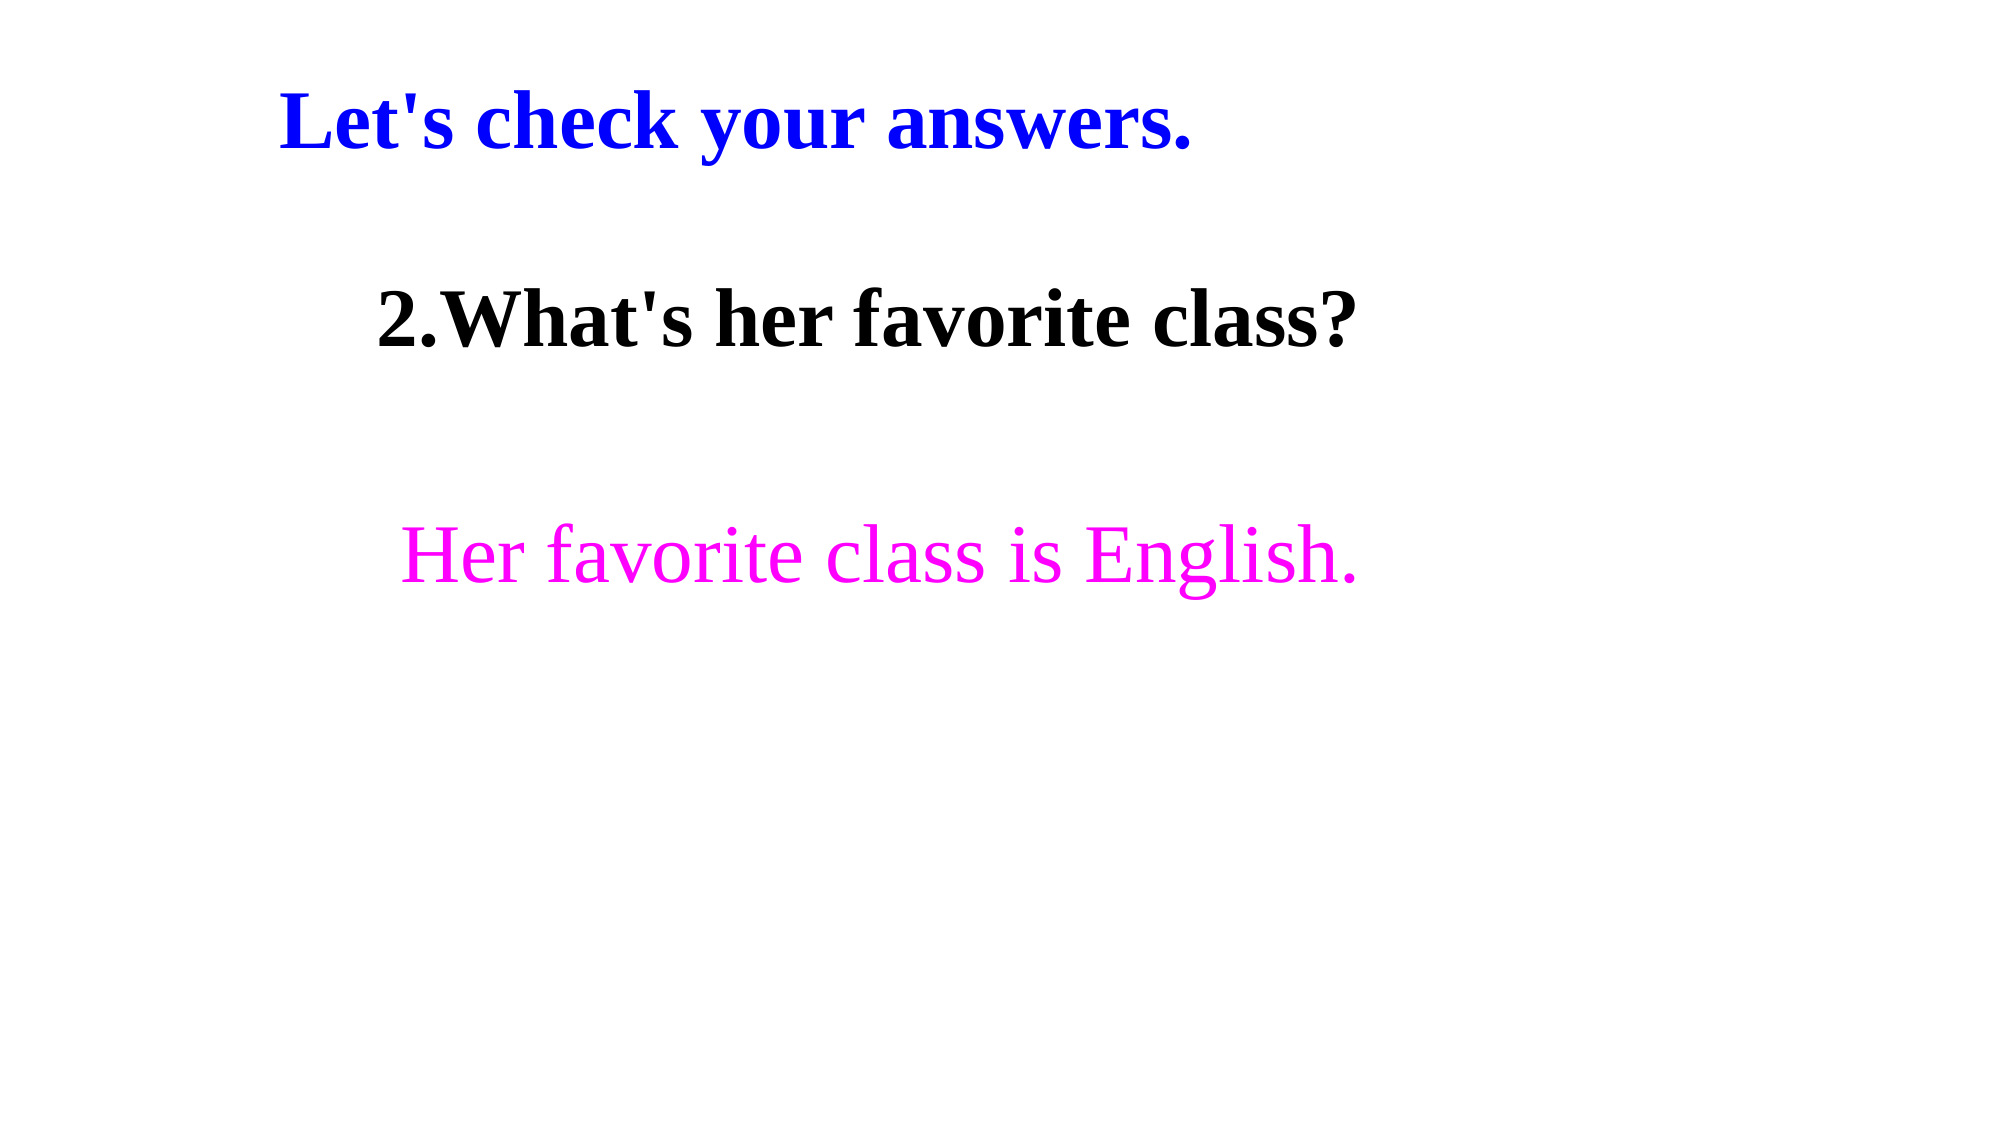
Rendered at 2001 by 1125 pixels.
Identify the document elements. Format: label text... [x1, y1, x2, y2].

text_box Her favorite class is English. [385, 491, 1377, 607]
text_box Let's check your answers. [264, 58, 1213, 173]
text_box 2.What's her favorite class? [362, 255, 1377, 471]
